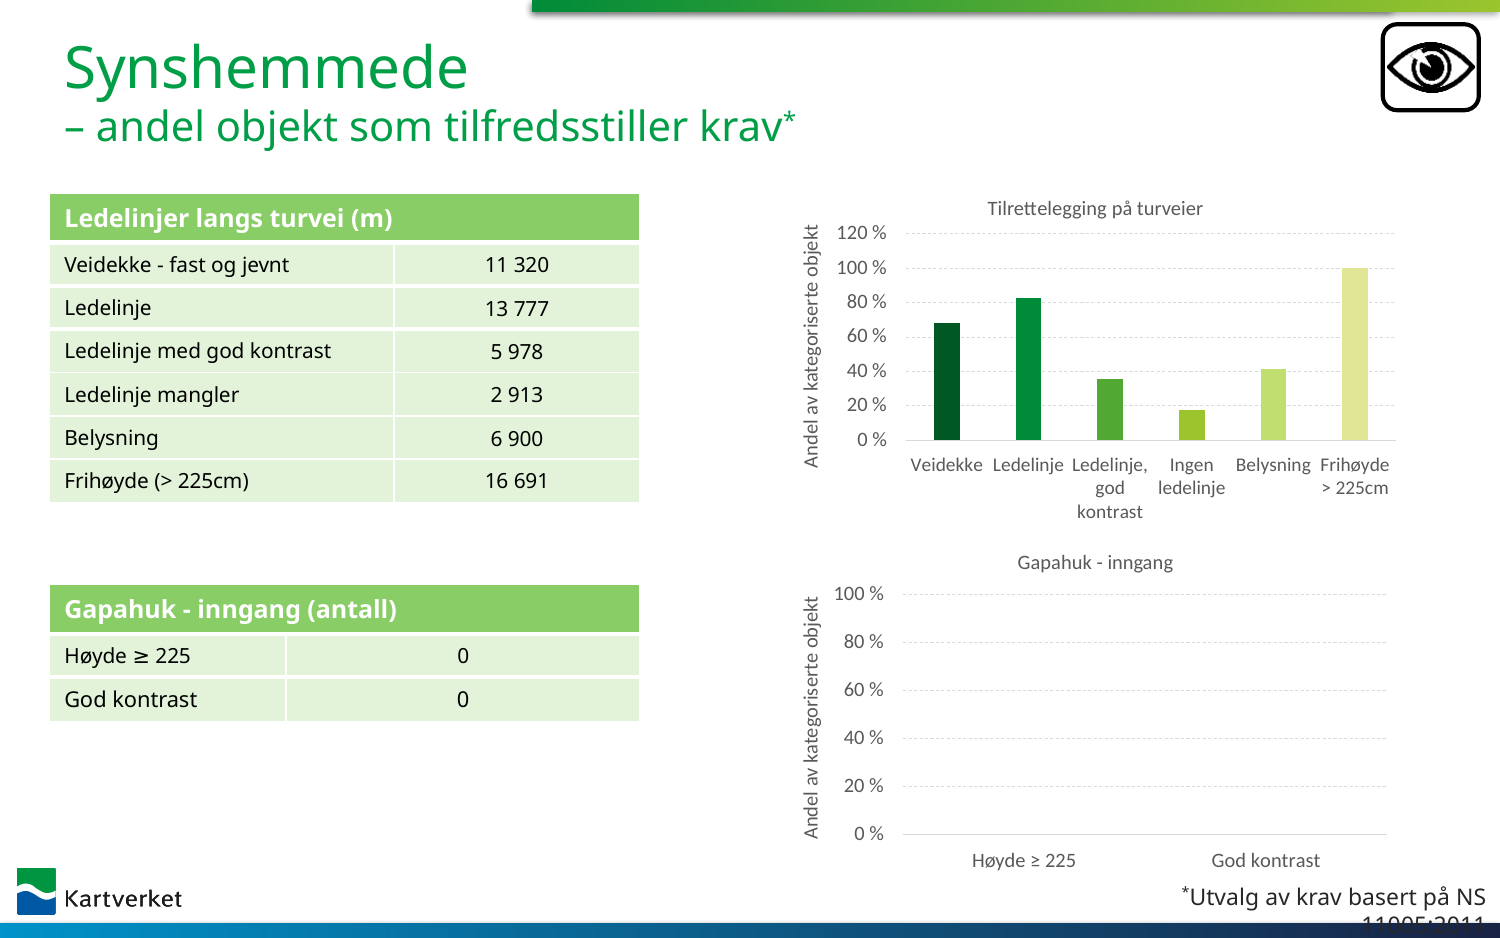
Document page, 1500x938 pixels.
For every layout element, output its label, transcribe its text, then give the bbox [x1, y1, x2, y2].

picture [791, 541, 1400, 880]
text_box *Utvalg av krav basert på NS 11005:2011 [1068, 873, 1500, 938]
table_cell Belysning [50, 417, 393, 458]
table_cell 0 [287, 679, 639, 721]
table_cell 2 913 [395, 373, 639, 415]
table_cell Frihøyde (> 225cm) [50, 460, 393, 502]
table_cell Veidekke - fast og jevnt [50, 245, 393, 284]
table_header Gapahuk - inngang (antall) [50, 585, 639, 632]
table_cell 16 691 [395, 460, 639, 502]
table_cell Ledelinje [50, 288, 393, 327]
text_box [1382, 24, 1480, 111]
table_cell 0 [287, 636, 639, 675]
text_box Synshemmede – andel objekt som tilfredsstiller krav* [49, 24, 1431, 158]
table_cell 5 978 [395, 331, 639, 372]
table_cell 6 900 [395, 417, 639, 458]
table_cell 11 320 [395, 245, 639, 284]
table_cell 13 777 [395, 288, 639, 327]
table_cell Høyde ≥ 225 [50, 636, 285, 675]
table_cell God kontrast [50, 679, 285, 721]
picture [791, 187, 1400, 526]
table_cell Ledelinje mangler [50, 373, 393, 415]
table_header Ledelinjer langs turvei (m) [50, 194, 639, 240]
table_cell Ledelinje med god kontrast [50, 331, 393, 372]
